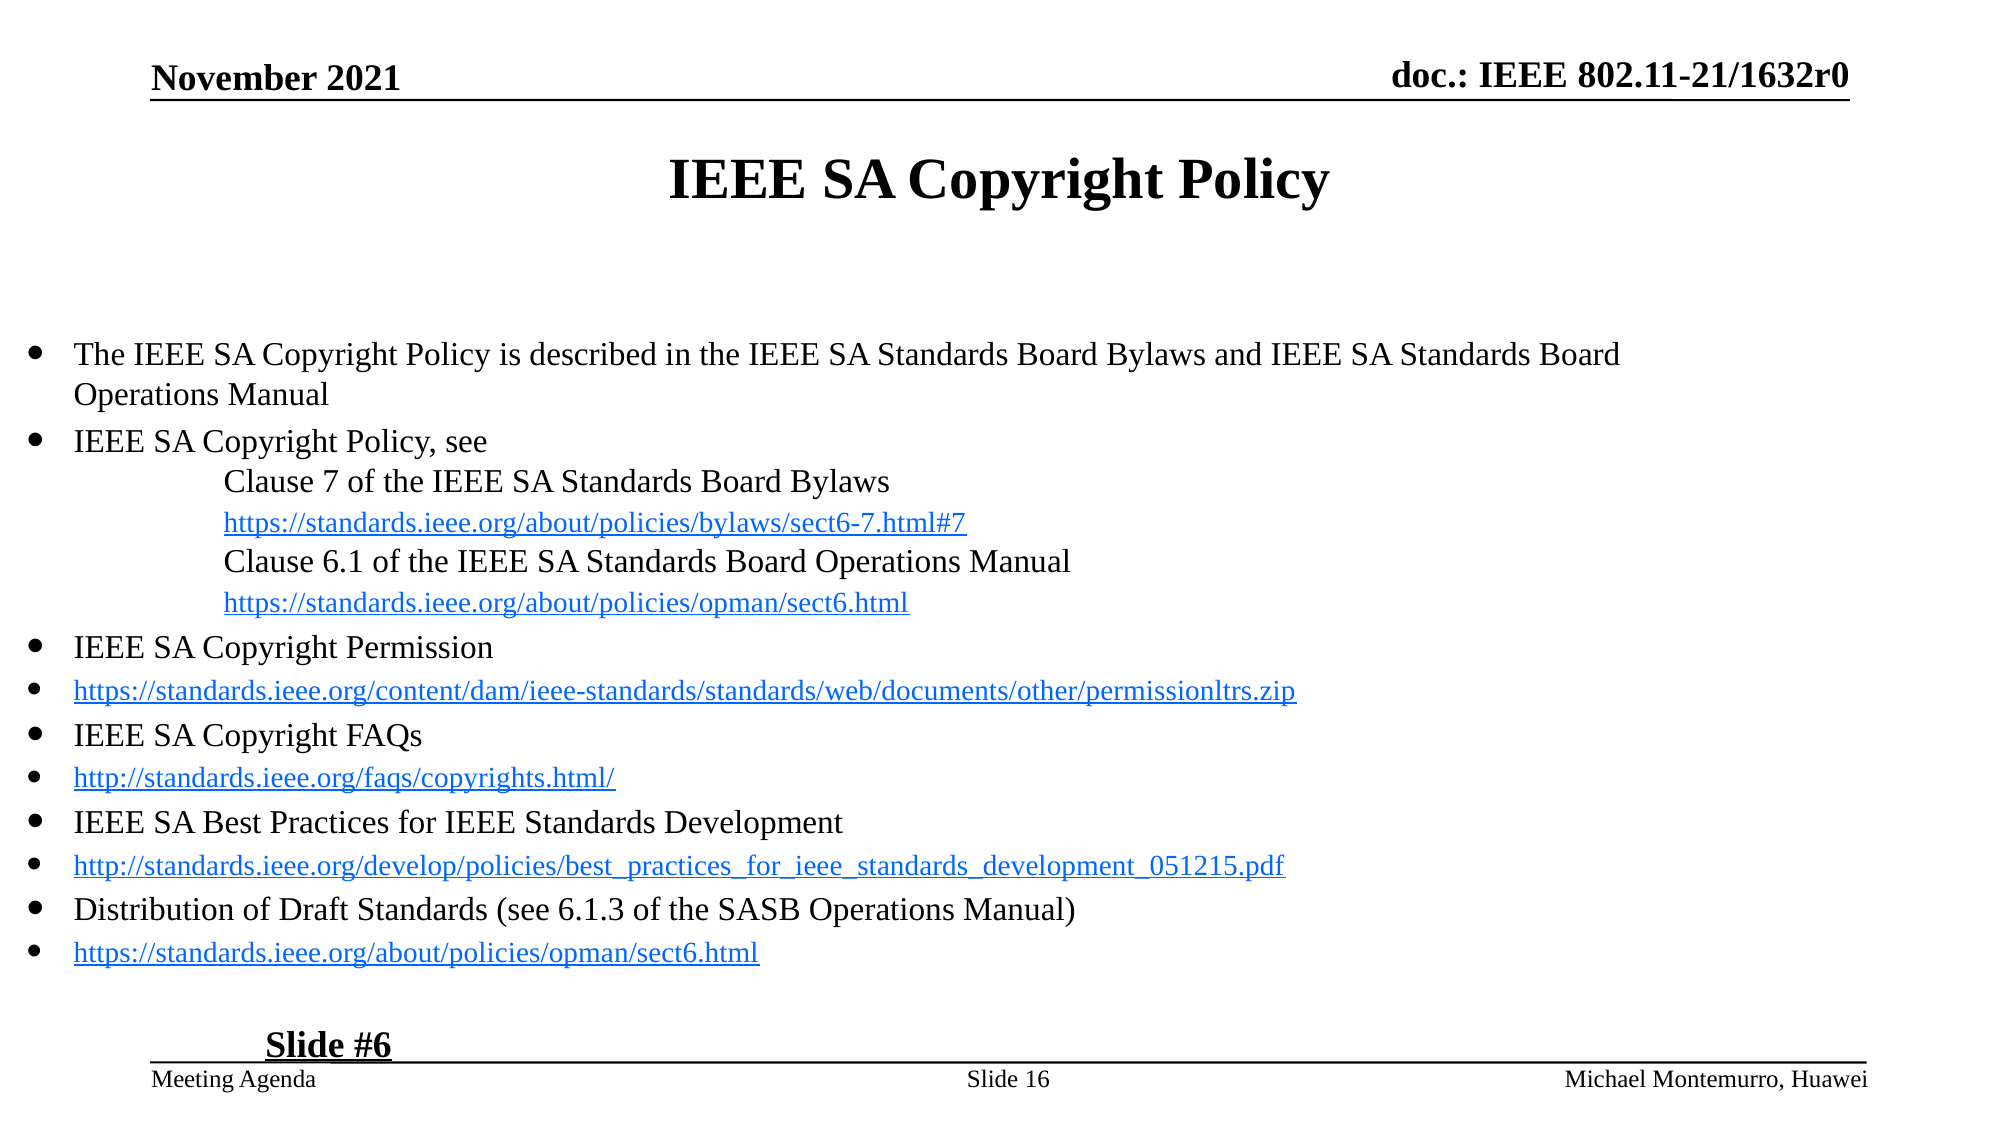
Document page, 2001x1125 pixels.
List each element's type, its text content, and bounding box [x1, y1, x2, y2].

slide_number Slide 16 [964, 1061, 1053, 1093]
list The IEEE SA Copyright Policy is described in the IEEE SA Standards Board Bylaws and IEEE SA Standards Board Operations Manual IEEE SA Copyright Policy, see Clause 7 of the IEEE SA Standards Board Bylaws https://standards.ieee.org/about/policies/bylaws/sect6-7.html#7 Clause 6.1 of the IEEE SA Standards Board Operations Manual https://standards.ieee.org/about/policies/opman/sect6.html IEEE SA Copyright Permission https://standards.ieee.org/content/dam/ieee-standards/standards/web/documents/other/permissionltrs.zip IEEE SA Copyright FAQs http://standards.ieee.org/faqs/copyrights.html/ IEEE SA Best Practices for IEEE Standards Development http://standards.ieee.org/develop/policies/best_practices_for_ieee_standards_development_051215.pdf Distribution of Draft Standards (see 6.1.3 of the SASB Operations Manual) https://standards.ieee.org/about/policies/opman/sect6.html [0, 324, 1700, 1000]
text_box Slide #6 [250, 1012, 407, 1073]
text_box IEEE SA Copyright Policy [362, 87, 1638, 263]
footer Michael Montemurro, Huawei [1266, 1061, 1869, 1093]
